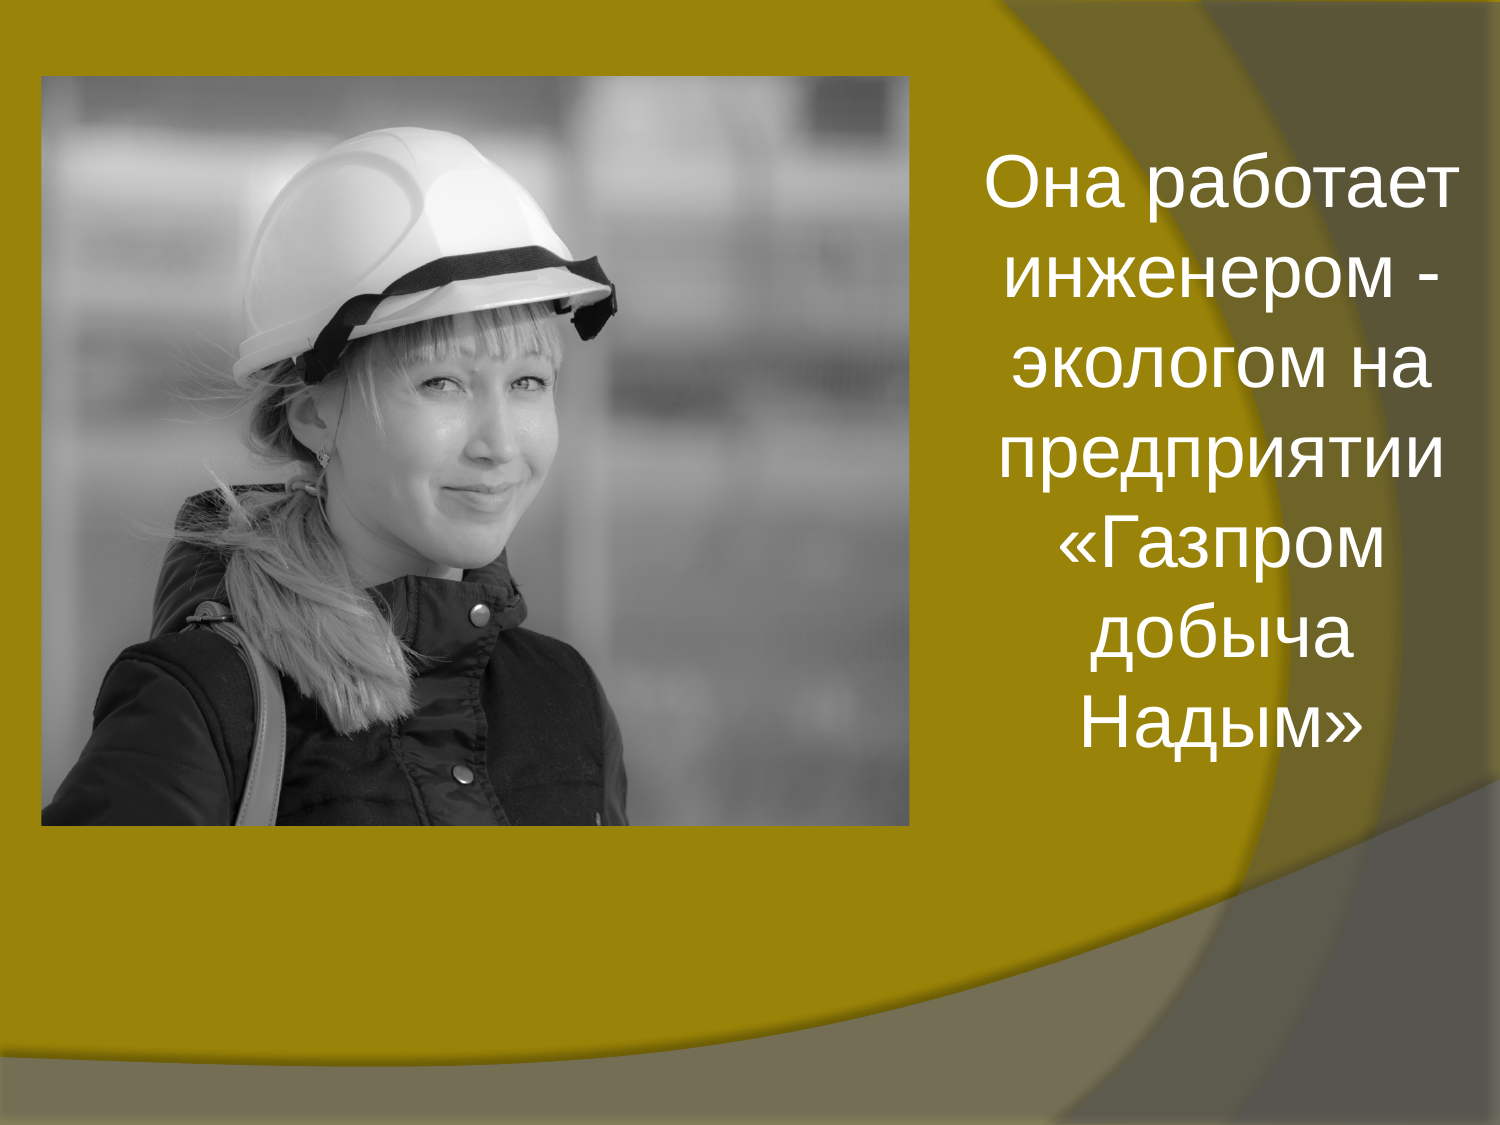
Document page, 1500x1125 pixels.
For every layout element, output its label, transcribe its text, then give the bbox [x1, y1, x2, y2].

text_box Она работает инженером - экологом на предприятии «Газпром добыча Надым» [944, 125, 1500, 771]
picture [40, 76, 910, 826]
